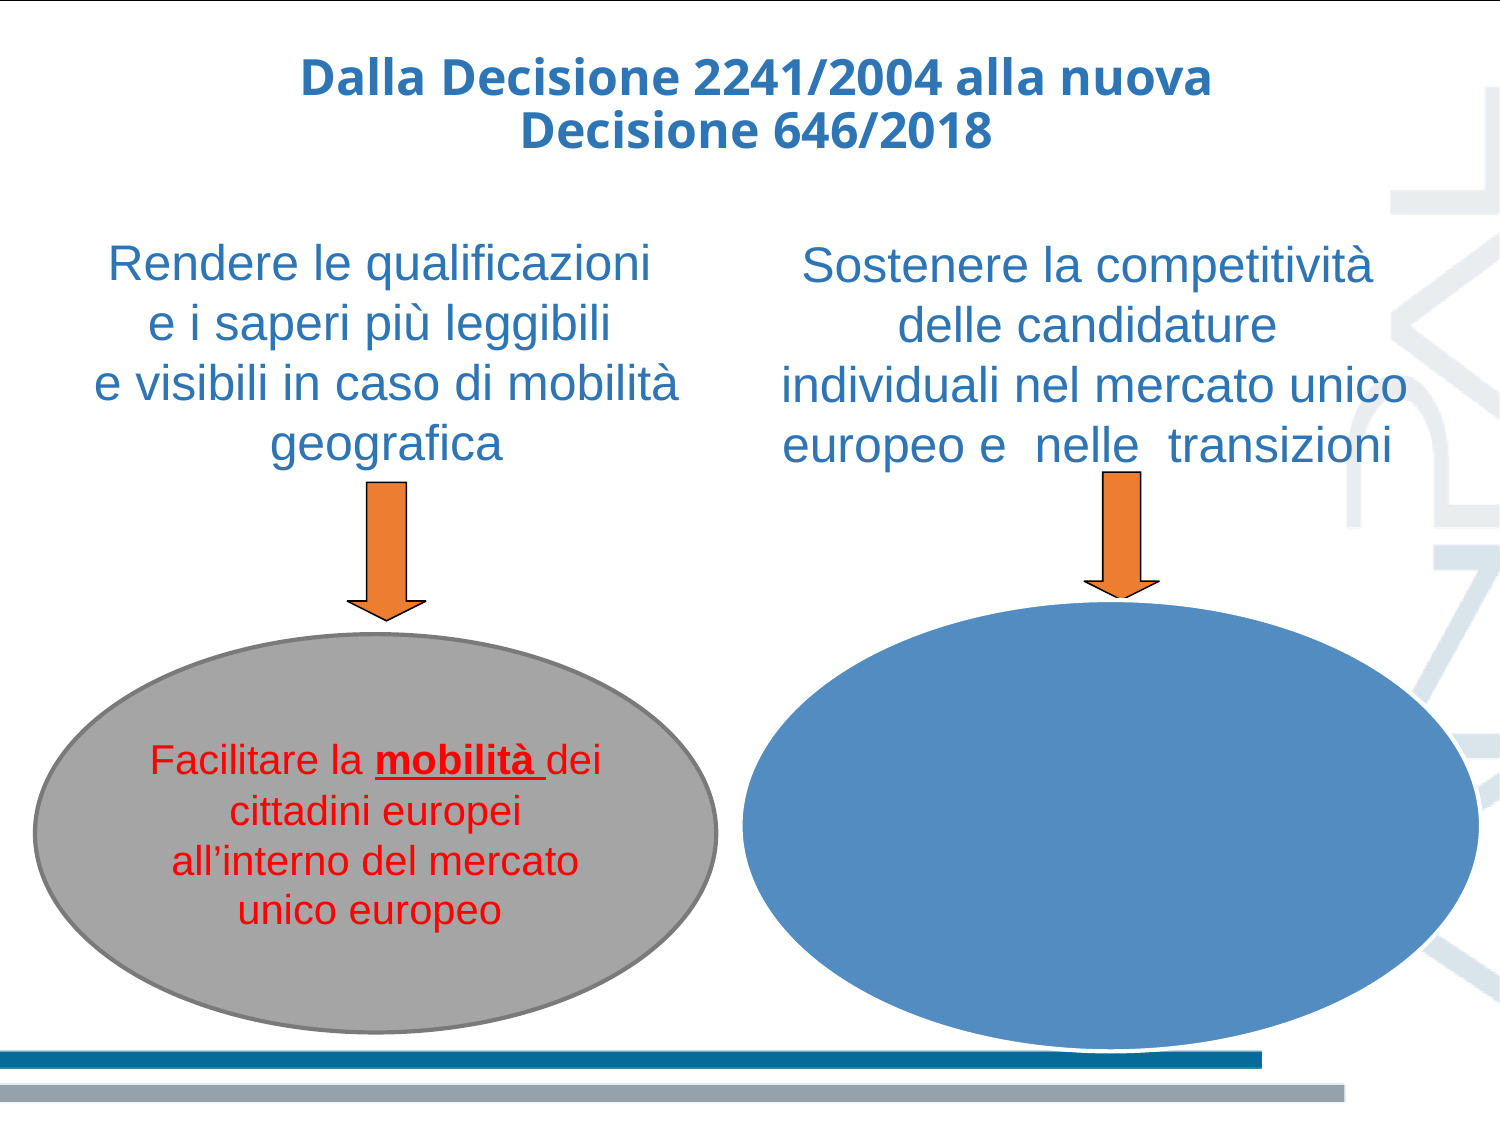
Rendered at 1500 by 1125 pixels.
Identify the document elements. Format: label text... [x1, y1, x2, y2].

text_box Facilitare la mobilità dei cittadini europei all’interno del mercato unico europeo [32, 632, 719, 1035]
picture [0, 0, 1500, 1125]
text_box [740, 599, 1482, 1052]
text_box [347, 482, 427, 621]
text_box [1083, 472, 1160, 598]
subtitle Rendere le qualificazioni e i saperi più leggibili e visibili in caso di mobilità geografica [56, 215, 717, 488]
title Dalla Decisione 2241/2004 alla nuova Decisione 646/2018 [187, 37, 1326, 175]
text_box Sostenere la competitività delle candidature individuali nel mercato unico europeo e nelle transizioni [749, 224, 1440, 480]
